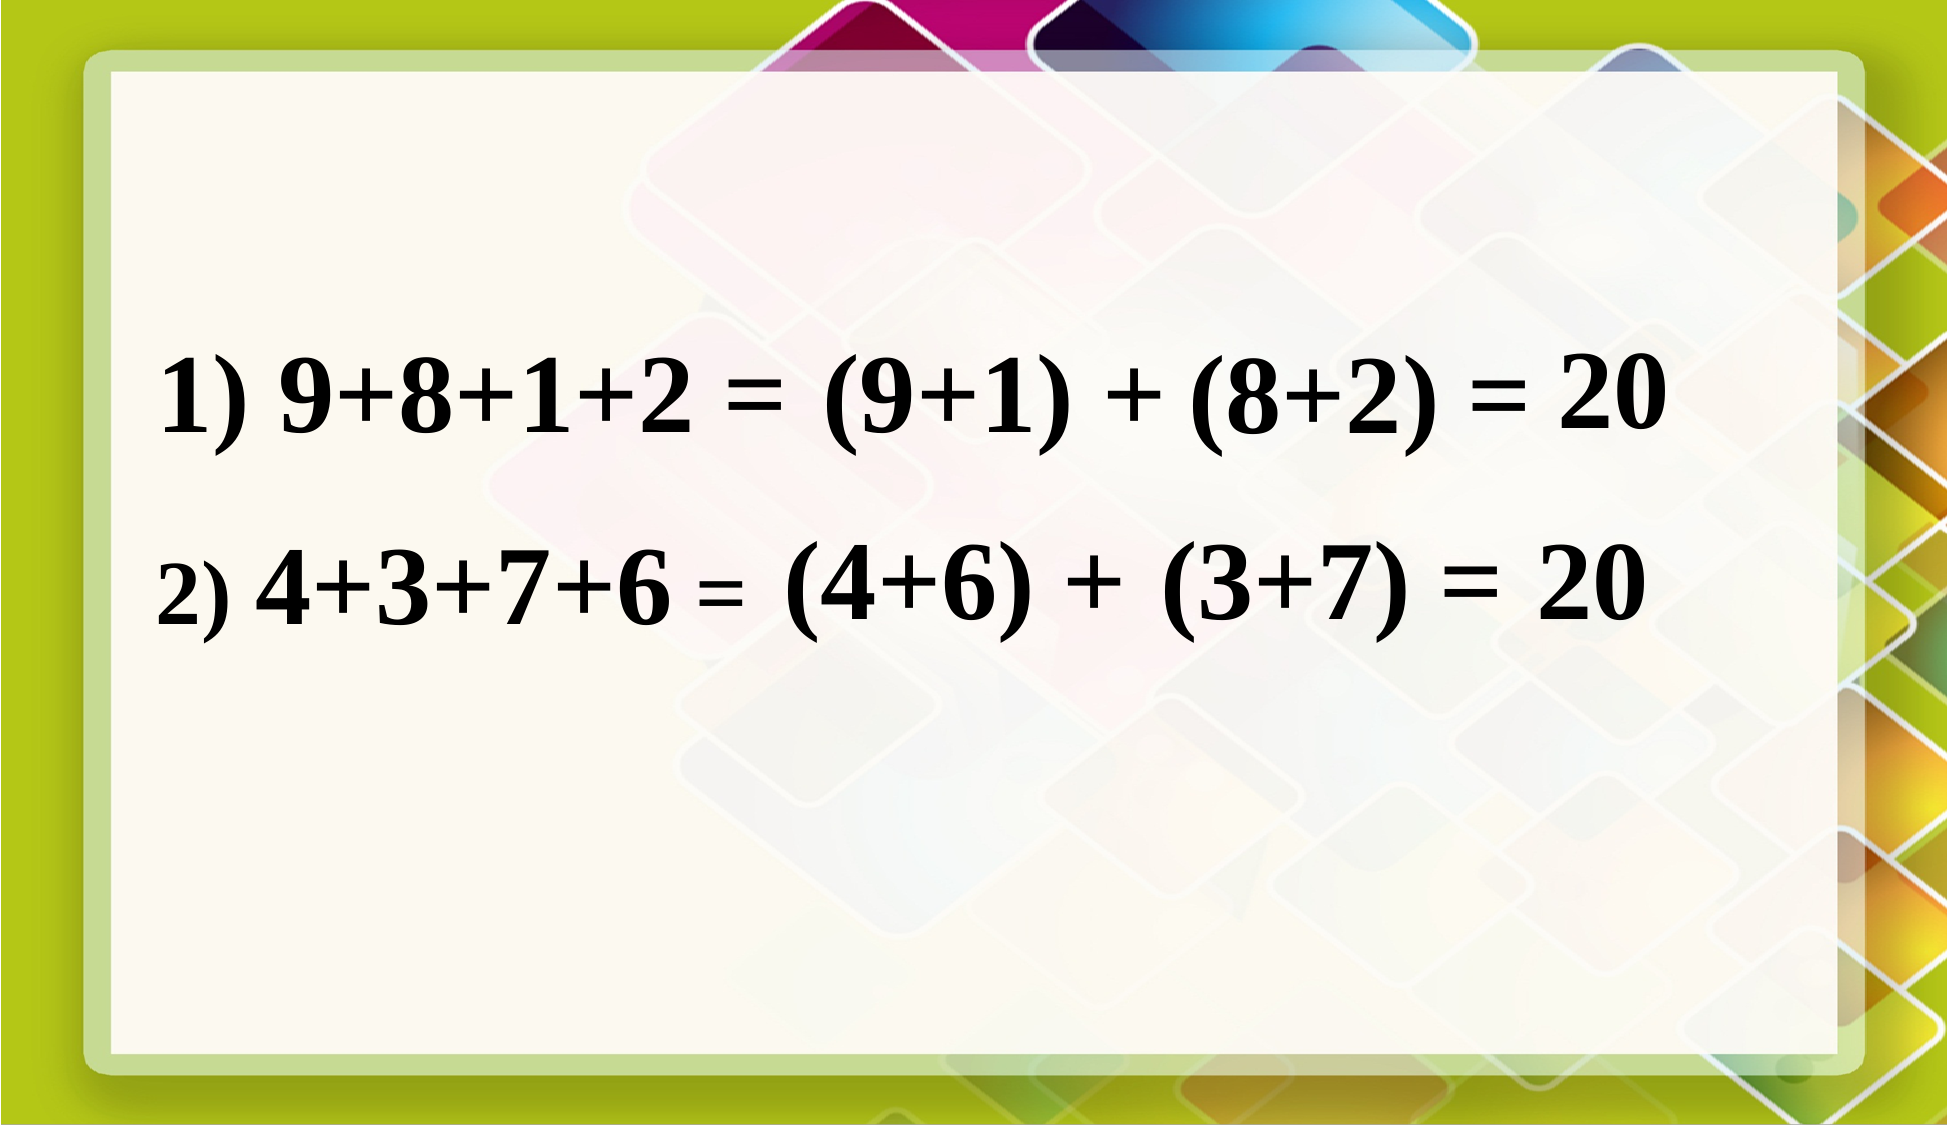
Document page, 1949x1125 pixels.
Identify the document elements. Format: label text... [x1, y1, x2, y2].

text_box 20 [1521, 499, 1664, 650]
text_box 2) 4+3+7+6 = [141, 504, 763, 655]
text_box 1) 9+8+1+2 = [141, 312, 803, 463]
text_box (8+2) = [1173, 314, 1576, 464]
picture [0, 0, 1949, 1125]
text_box 20 [1542, 308, 1685, 459]
text_box (4+6) + [768, 499, 1142, 650]
text_box (3+7) = [1145, 499, 1519, 650]
text_box (9+1) + [807, 312, 1182, 463]
